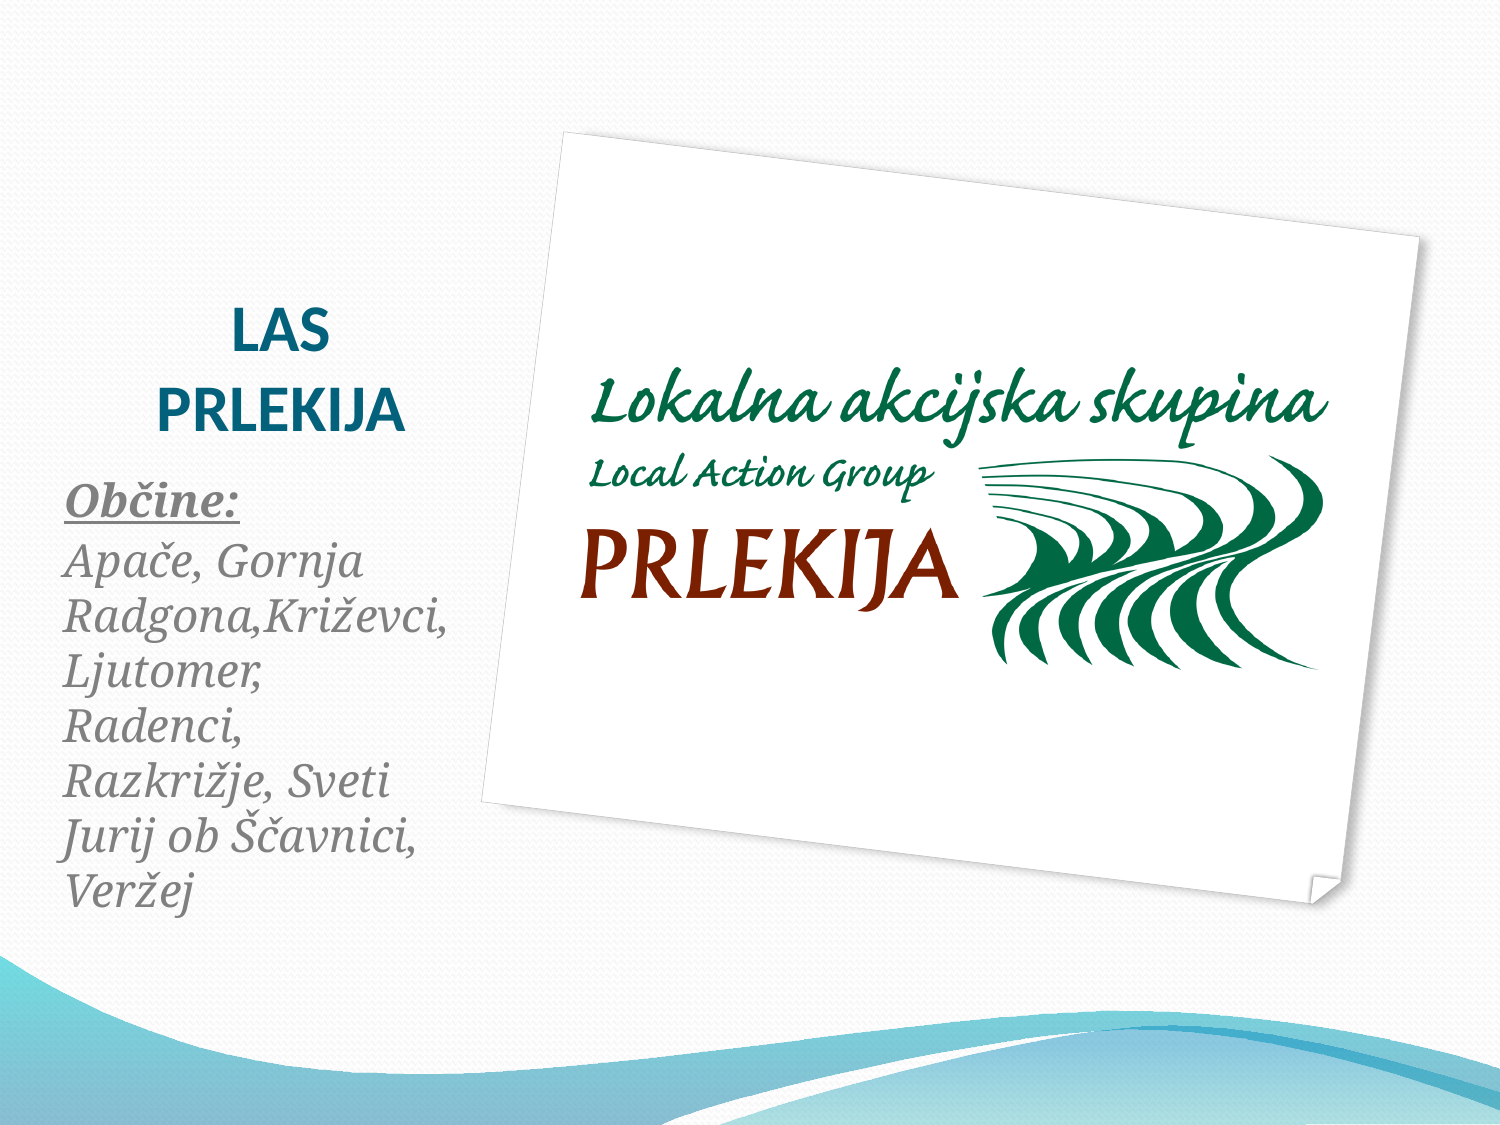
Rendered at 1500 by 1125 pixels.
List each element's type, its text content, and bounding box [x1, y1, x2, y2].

picture [537, 326, 1369, 705]
title LAS PRLEKIJA [99, 193, 463, 453]
list Občine: Apače, Gornja Radgona,Križevci, Ljutomer, Radenci, Razkrižje, Sveti Jurij ob Ščavnici, Veržej [53, 464, 463, 822]
